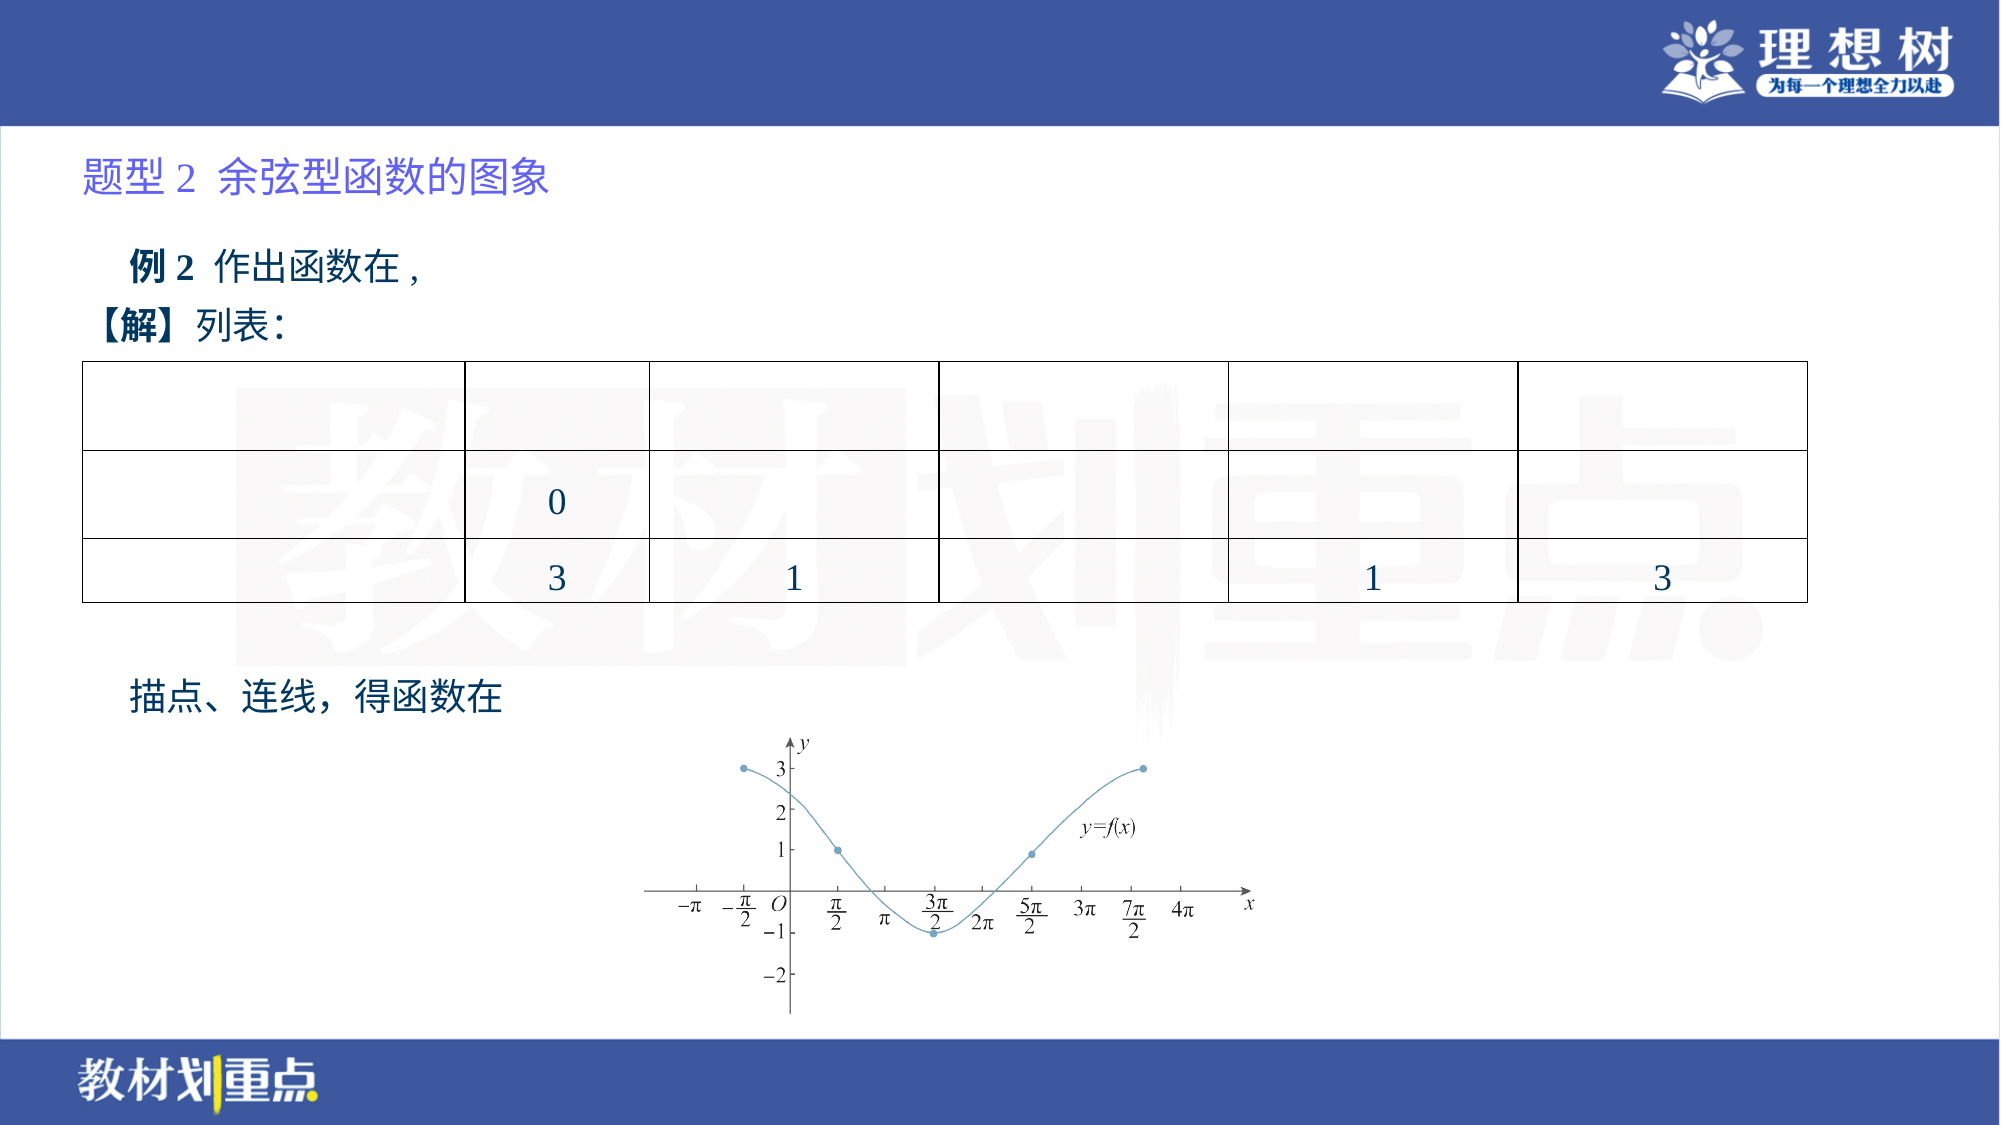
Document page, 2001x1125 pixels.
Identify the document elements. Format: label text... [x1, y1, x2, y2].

text_box 【解】列表： [82, 280, 1817, 341]
picture [0, 0, 2000, 1125]
text_box 题型2 余弦型函数的图象 [82, 129, 1817, 264]
